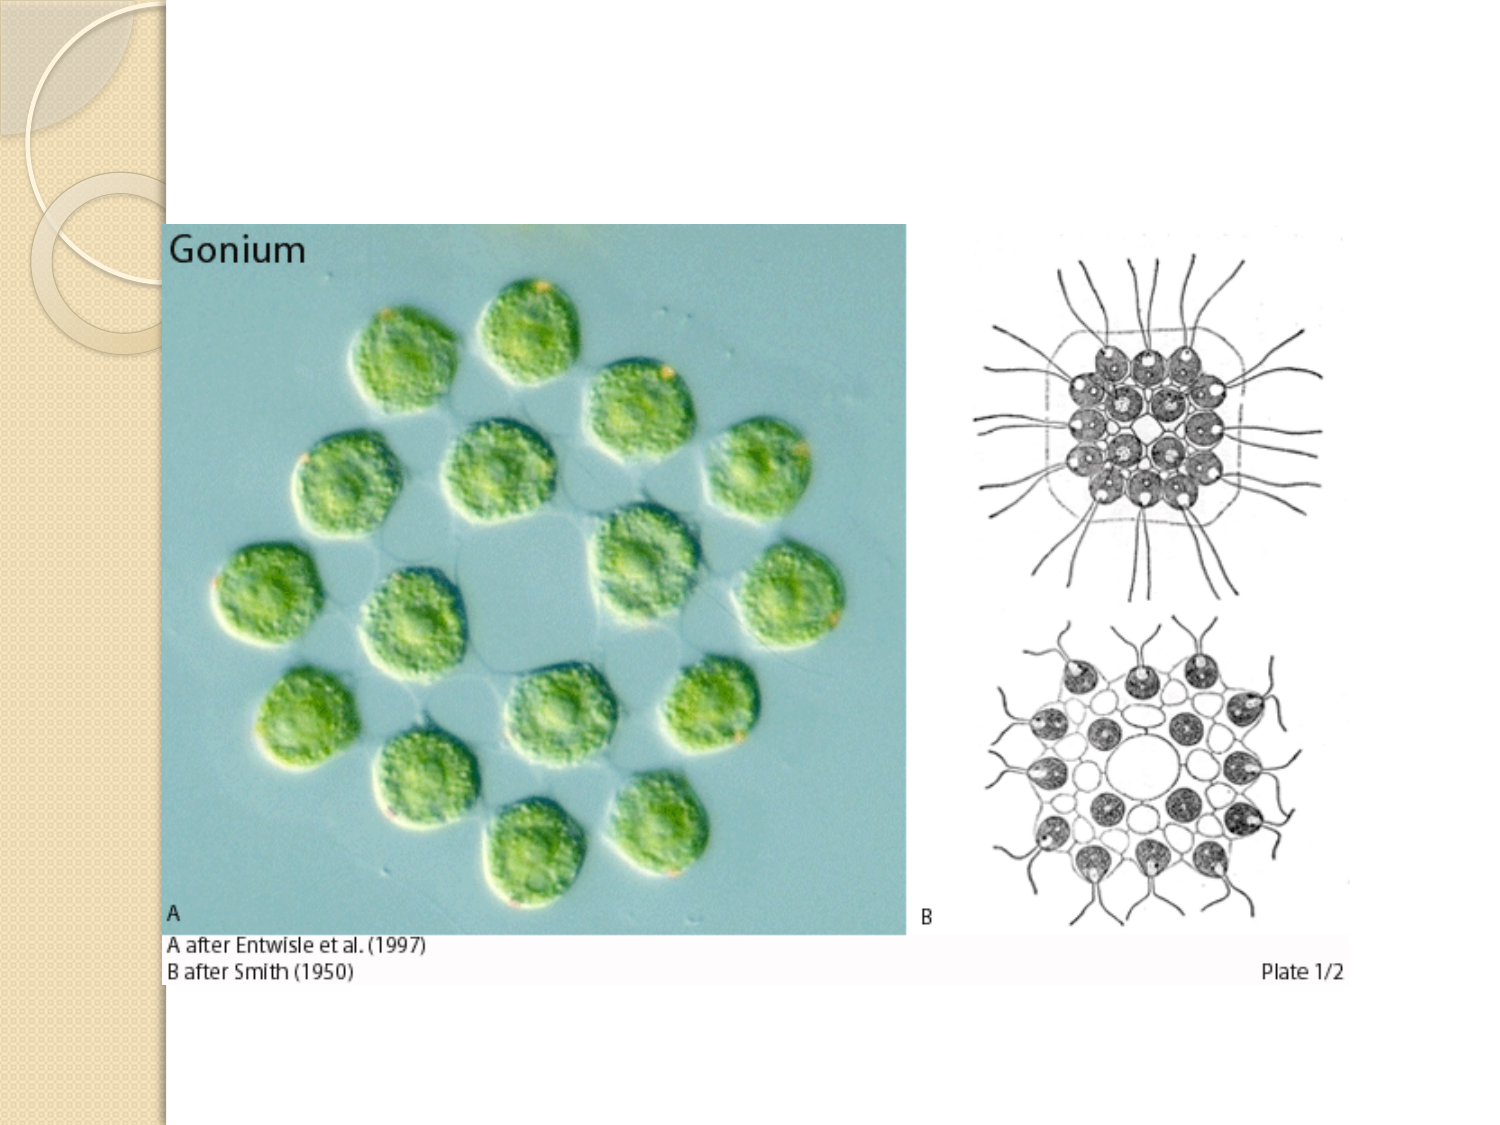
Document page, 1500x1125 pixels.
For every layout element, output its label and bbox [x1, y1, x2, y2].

list [162, 224, 1351, 985]
